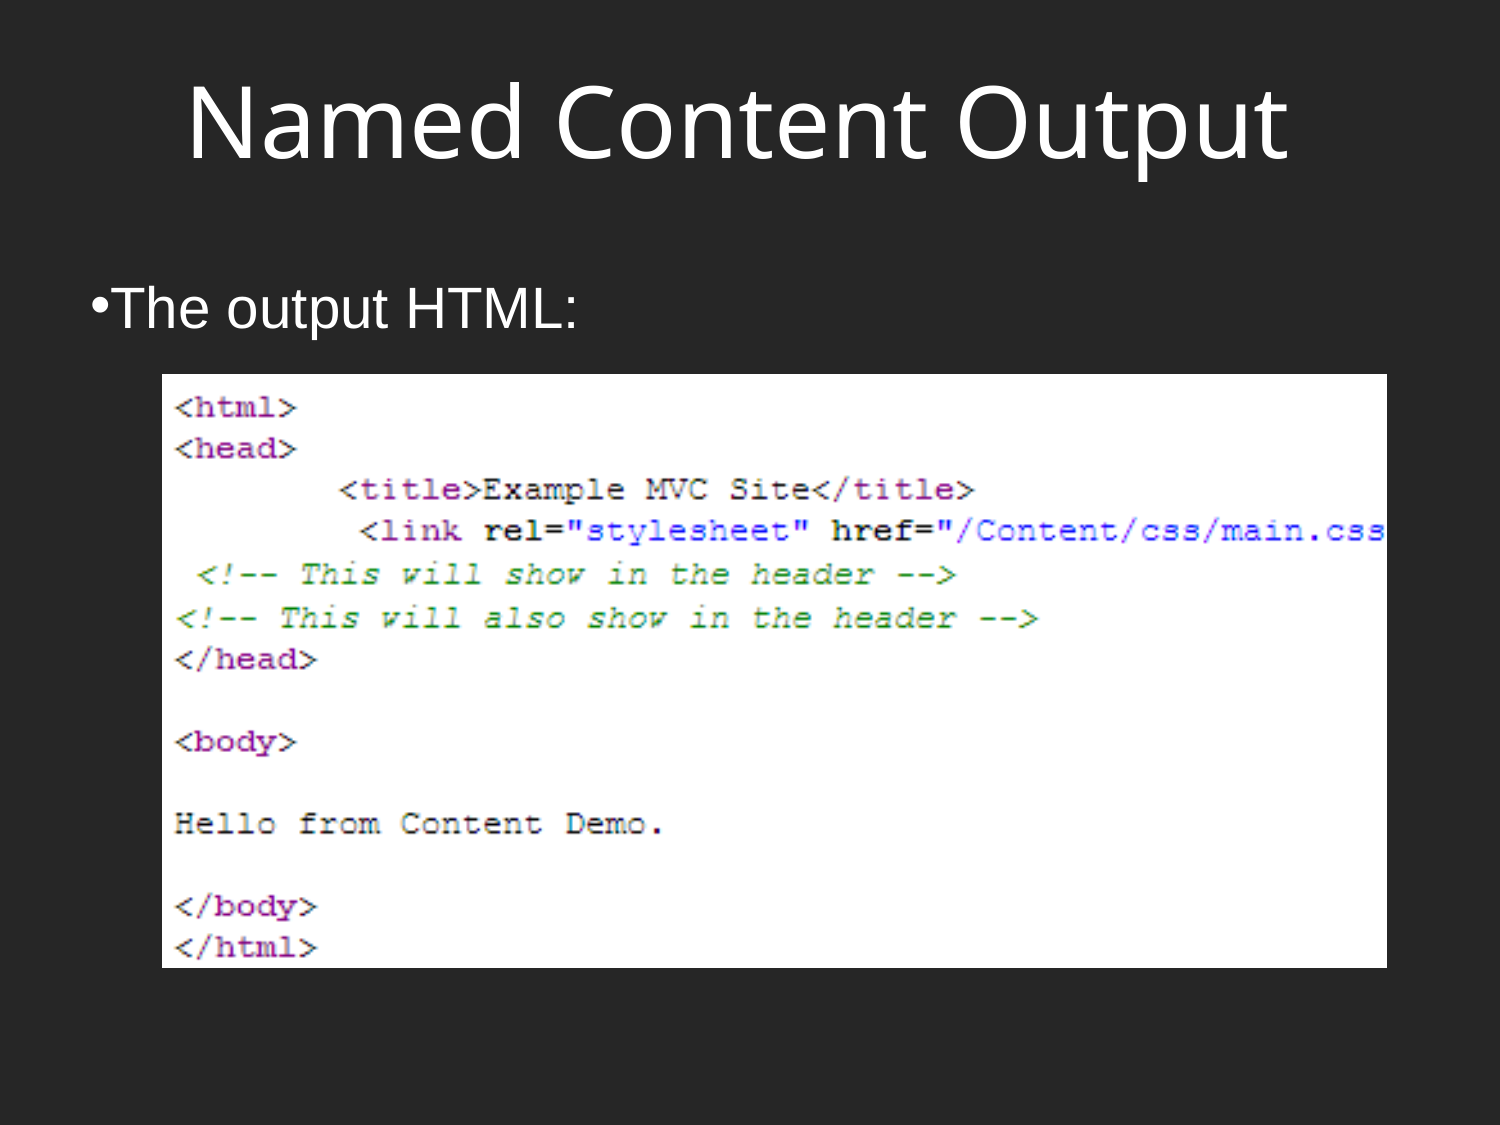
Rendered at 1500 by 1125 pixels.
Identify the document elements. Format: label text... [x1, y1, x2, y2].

text_box The output HTML: [74, 262, 1425, 450]
title Named Content Output [62, 24, 1413, 213]
picture [162, 374, 1388, 969]
